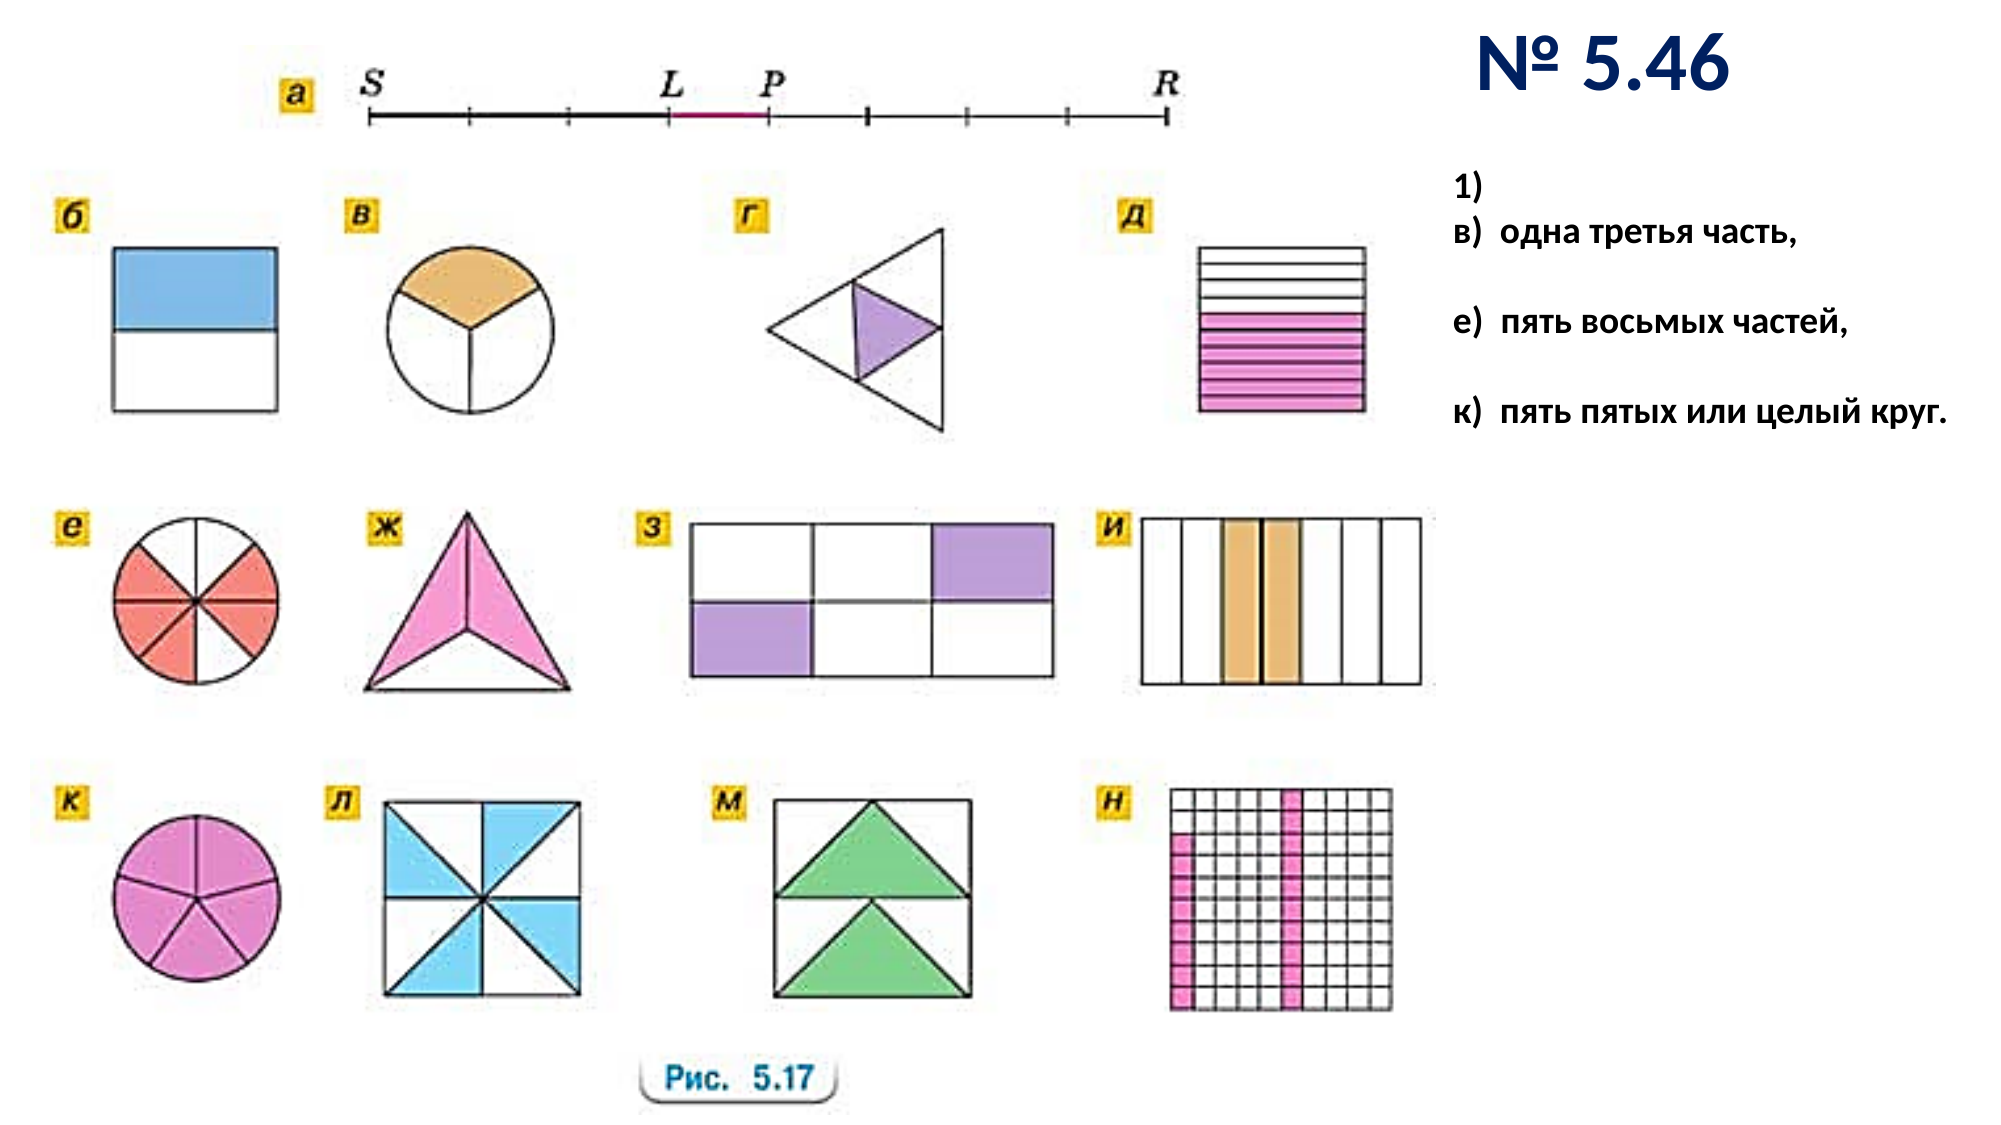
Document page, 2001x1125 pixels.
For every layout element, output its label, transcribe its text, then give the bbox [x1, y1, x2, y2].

text_box 1) в) одна третья часть, е) пять восьмых частей, к) пять пятых или целый круг. [1438, 153, 2000, 438]
text_box № 5.46 [1460, 0, 1746, 115]
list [30, 45, 1436, 1115]
